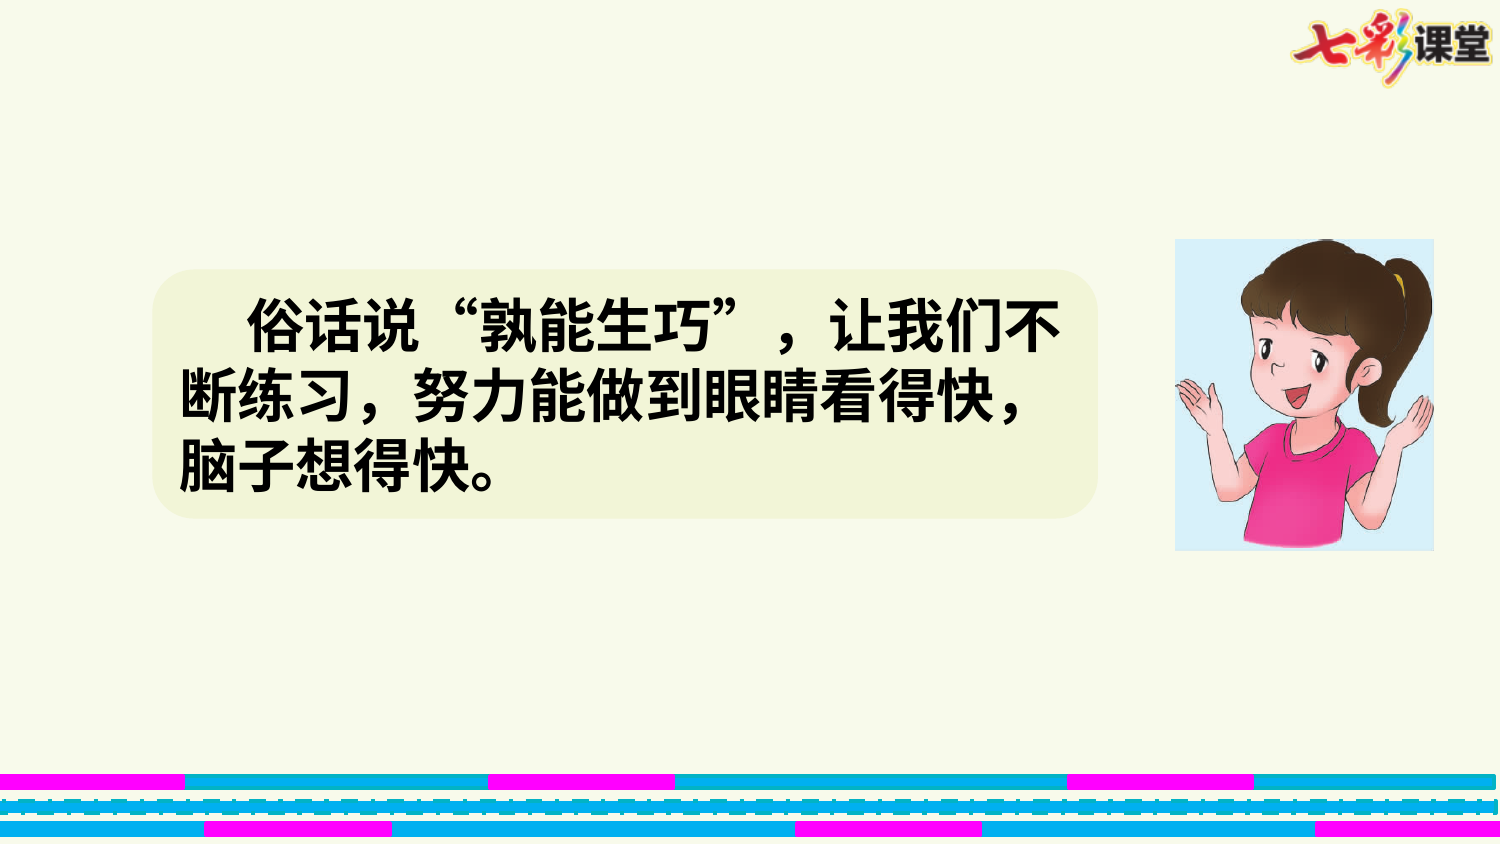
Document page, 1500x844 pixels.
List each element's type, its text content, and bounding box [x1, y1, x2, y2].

text_box 俗话说“孰能生巧”，让我们不断练习，努力能做到眼睛看得快，脑子想得快。 [152, 269, 1098, 519]
picture [1174, 239, 1434, 552]
picture [1289, 8, 1495, 89]
